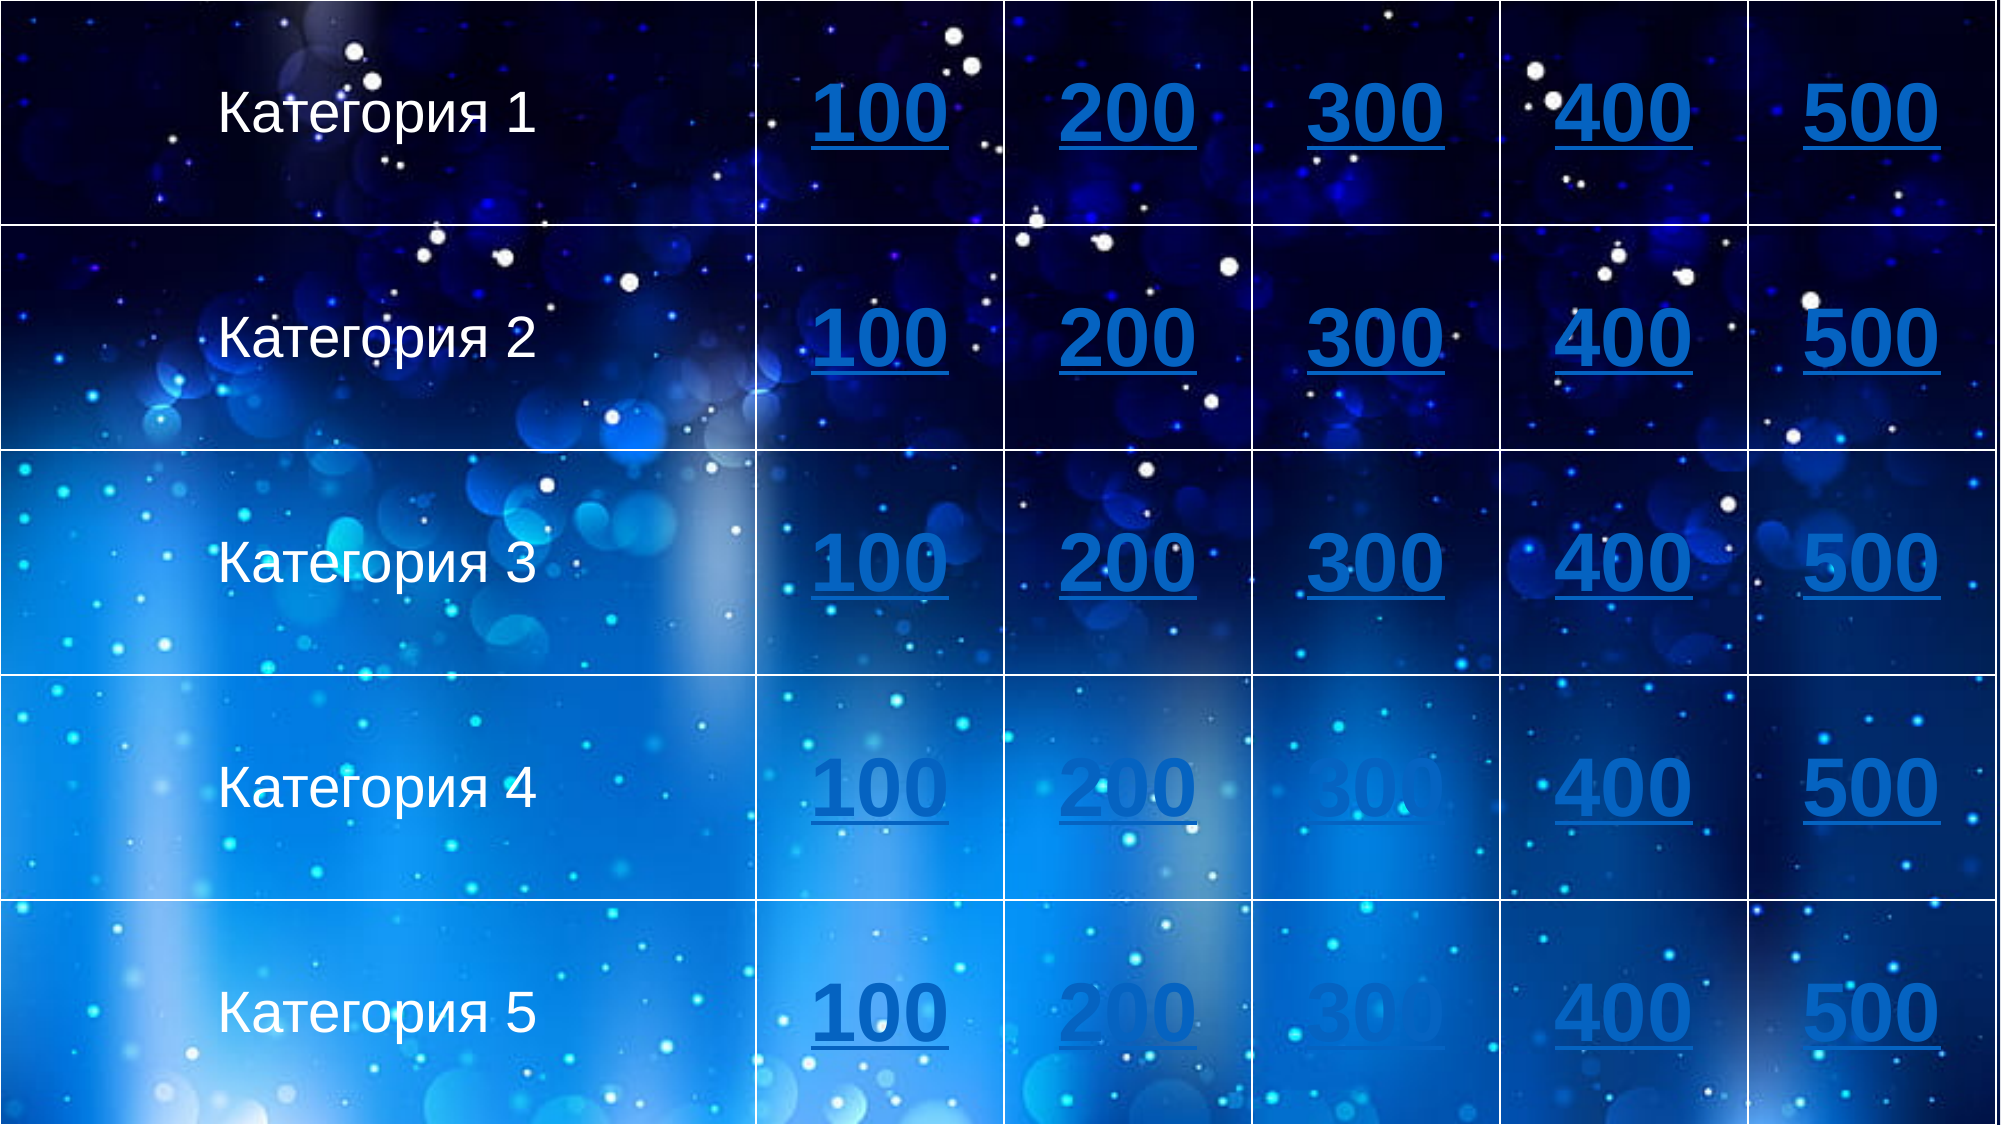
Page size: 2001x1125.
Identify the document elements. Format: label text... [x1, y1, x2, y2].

table_header 200 [1005, 1, 1251, 224]
table_cell 200 [1005, 451, 1251, 674]
table_cell 400 [1501, 901, 1747, 1124]
table_cell 300 [1253, 901, 1499, 1124]
table_cell 200 [1005, 676, 1251, 899]
table_cell 400 [1501, 676, 1747, 899]
table_cell 500 [1749, 676, 1995, 899]
picture [1997, 0, 2001, 1125]
table_cell 400 [1501, 226, 1747, 449]
table_header 400 [1501, 1, 1747, 224]
table_header 500 [1749, 1, 1995, 224]
table_cell 300 [1253, 451, 1499, 674]
table_cell 500 [1749, 901, 1995, 1124]
table_cell Категория 4 [1, 676, 755, 899]
table_header Категория 1 [1, 1, 755, 224]
table_cell 300 [1253, 676, 1499, 899]
table_cell 200 [1005, 226, 1251, 449]
table_cell 100 [757, 676, 1003, 899]
table_cell 100 [757, 226, 1003, 449]
table_cell 300 [1253, 226, 1499, 449]
table_cell 100 [757, 901, 1003, 1124]
table_cell Категория 2 [1, 226, 755, 449]
table_cell 100 [757, 451, 1003, 674]
table_cell 400 [1501, 451, 1747, 674]
table_cell Категория 5 [1, 901, 755, 1124]
table_cell 200 [1005, 901, 1251, 1124]
table_cell Категория 3 [1, 451, 755, 674]
table_cell 500 [1749, 451, 1995, 674]
table_header 300 [1253, 1, 1499, 224]
table_cell 500 [1749, 226, 1995, 449]
table_header 100 [757, 1, 1003, 224]
